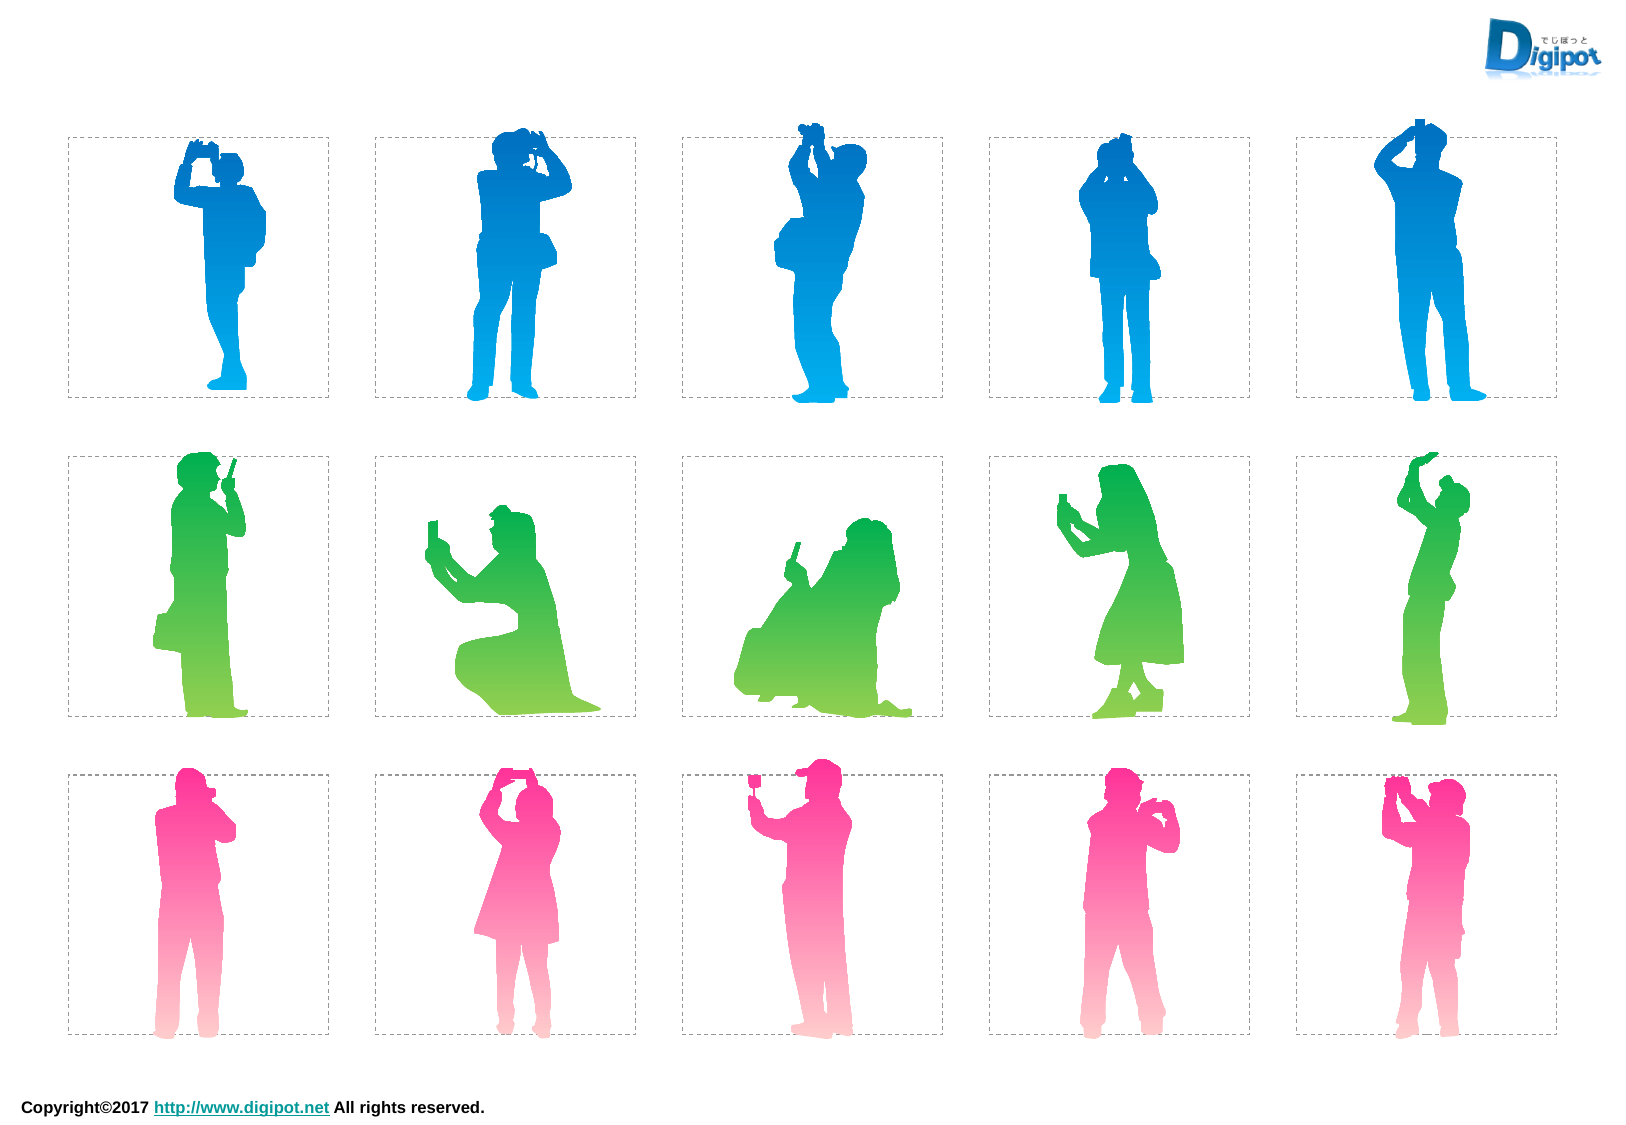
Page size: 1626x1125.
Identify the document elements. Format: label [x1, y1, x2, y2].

text_box [424, 505, 601, 716]
text_box [1078, 133, 1162, 404]
picture [1485, 18, 1602, 82]
text_box [1080, 767, 1180, 1039]
text_box [474, 767, 562, 1039]
text_box [747, 759, 854, 1039]
text_box [1381, 775, 1471, 1039]
text_box [1056, 464, 1184, 720]
text_box [152, 451, 249, 719]
text_box [152, 767, 237, 1039]
text_box [773, 122, 868, 404]
text_box [1391, 451, 1471, 726]
text_box [467, 128, 572, 402]
text_box [173, 139, 267, 391]
text_box [1374, 119, 1488, 402]
text_box [733, 518, 913, 719]
